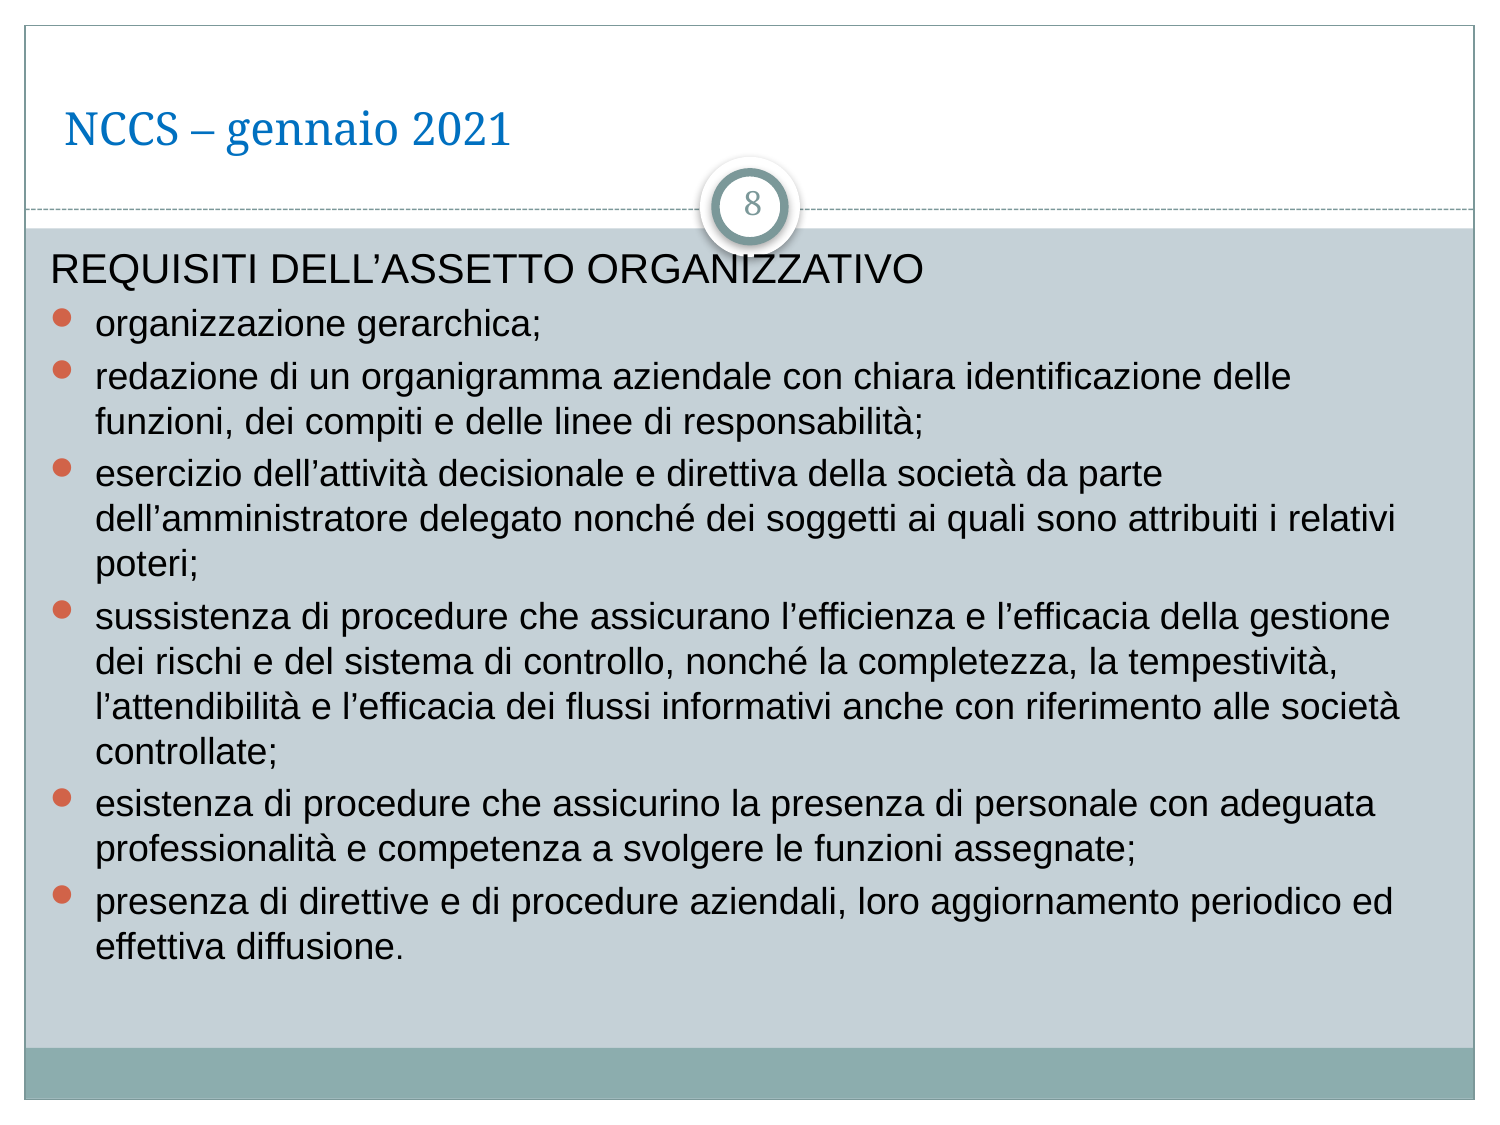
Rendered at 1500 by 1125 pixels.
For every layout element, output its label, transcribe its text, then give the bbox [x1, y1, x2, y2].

slide_number 8 [715, 168, 791, 241]
title NCCS – gennaio 2021 [49, 37, 1450, 162]
list REQUISITI DELL’ASSETTO ORGANIZZATIVO organizzazione gerarchica; redazione di un organigramma aziendale con chiara identificazione delle funzioni, dei compiti e delle linee di responsabilità; esercizio dell’attività decisionale e direttiva della società da parte dell’amministratore delegato nonché dei soggetti ai quali sono attribuiti i relativi poteri; sussistenza di procedure che assicurano l’efficienza e l’efficacia della gestione dei rischi e del sistema di controllo, nonché la completezza, la tempestività, l’attendibilità e l’efficacia dei flussi informativi anche con riferimento alle società controllate; esistenza di procedure che assicurino la presenza di personale con adeguata professionalità e competenza a svolgere le funzioni assegnate; presenza di direttive e di procedure aziendali, loro aggiornamento periodico ed effettiva diffusione. [35, 234, 1431, 985]
